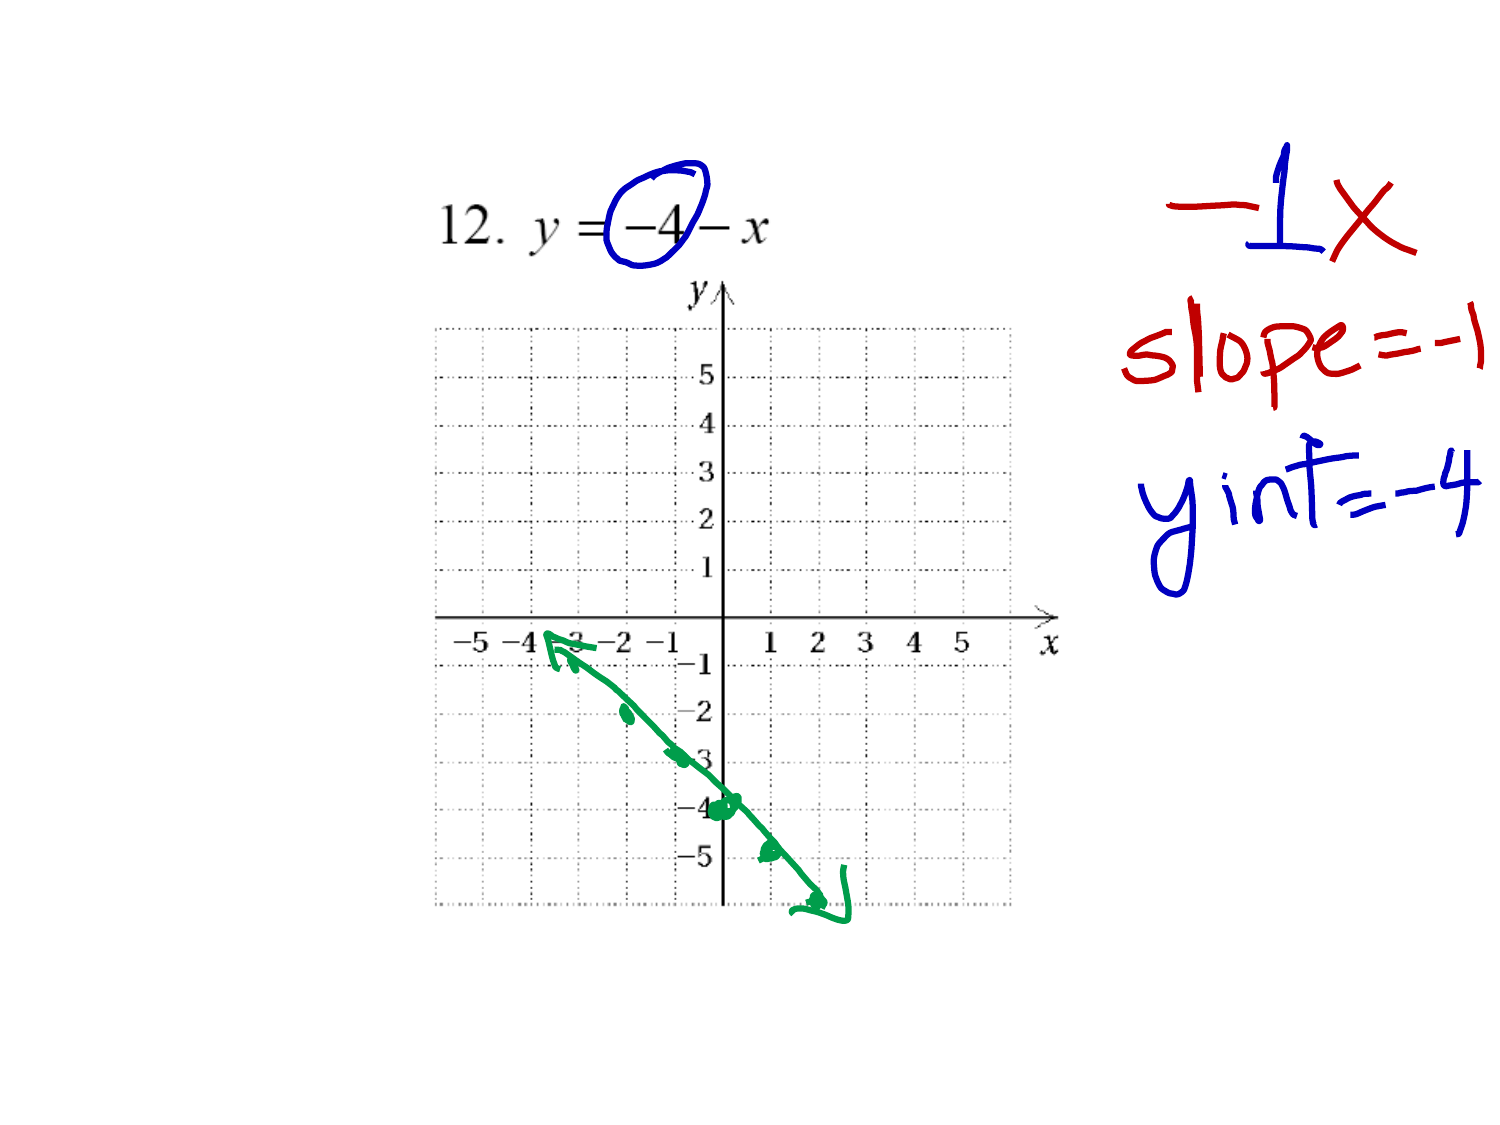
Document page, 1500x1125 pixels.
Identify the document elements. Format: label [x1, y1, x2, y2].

text_box [1189, 297, 1200, 393]
text_box [1275, 144, 1288, 247]
text_box [1262, 325, 1312, 375]
text_box [1335, 179, 1368, 217]
text_box [1224, 485, 1236, 525]
text_box [1350, 504, 1386, 516]
text_box [1468, 468, 1481, 484]
text_box [624, 162, 709, 188]
picture [426, 189, 1074, 936]
text_box [1123, 331, 1174, 382]
text_box [1307, 465, 1317, 526]
text_box [1469, 302, 1482, 369]
text_box [1247, 242, 1279, 247]
text_box [1254, 478, 1298, 522]
text_box [1140, 479, 1195, 596]
text_box [1338, 492, 1372, 506]
text_box [1455, 450, 1468, 536]
text_box [1364, 211, 1417, 254]
text_box [1218, 333, 1249, 381]
text_box [1168, 203, 1260, 209]
text_box [1285, 454, 1359, 471]
text_box [1331, 182, 1392, 262]
text_box [1301, 435, 1322, 462]
text_box [1196, 303, 1201, 377]
text_box [1378, 347, 1421, 357]
text_box [1442, 449, 1465, 487]
text_box [1270, 372, 1276, 409]
text_box [1281, 245, 1325, 253]
text_box [1395, 485, 1435, 495]
text_box [1434, 338, 1461, 344]
text_box [1312, 324, 1361, 375]
text_box [1374, 331, 1407, 339]
